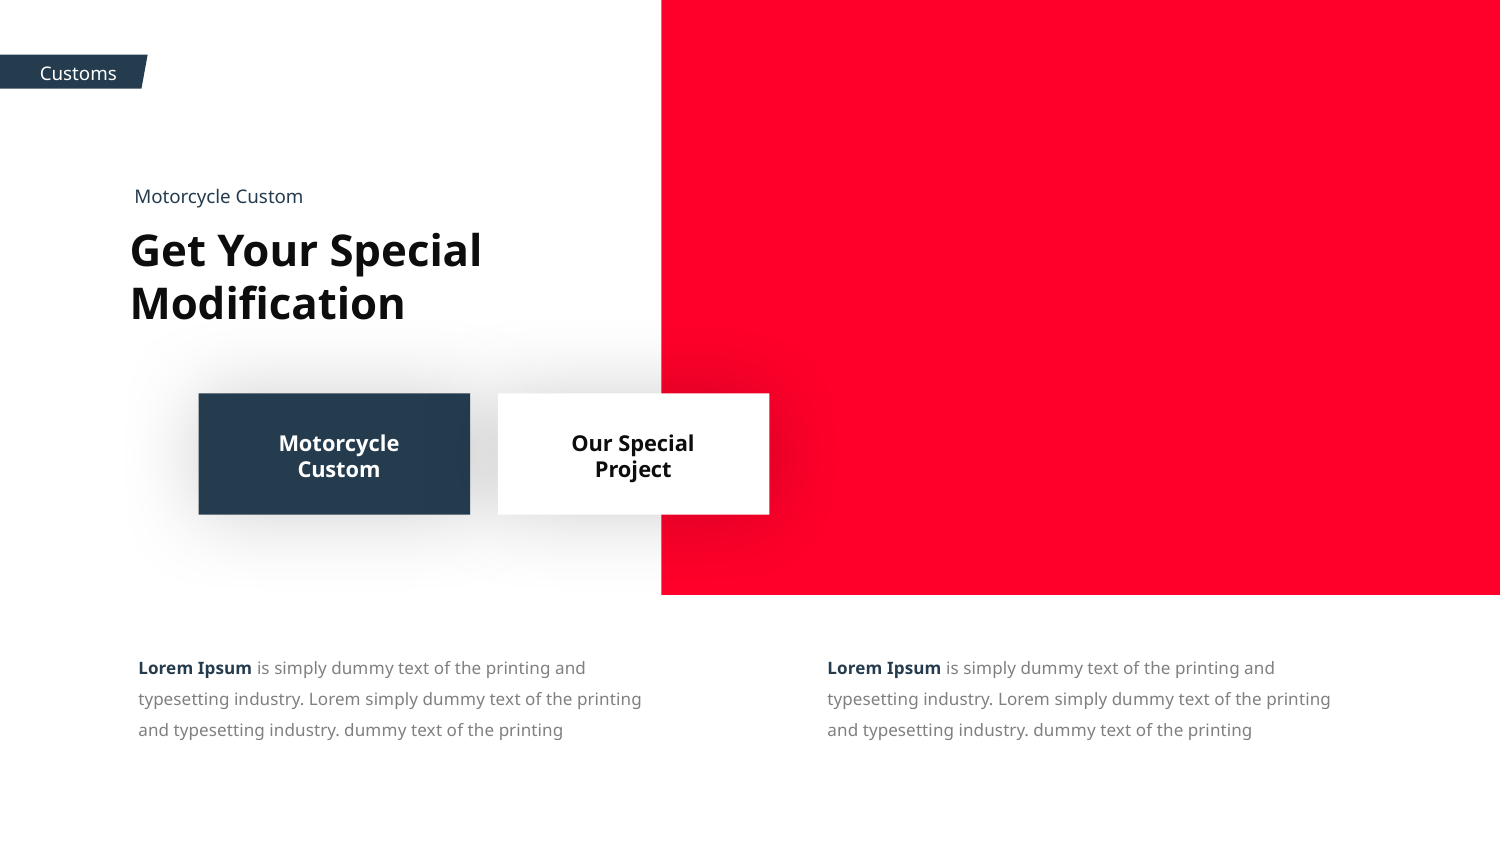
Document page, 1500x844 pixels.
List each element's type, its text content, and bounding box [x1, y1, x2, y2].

text_box Get Your Special Modification [114, 215, 661, 336]
picture [661, 0, 1500, 595]
text_box Motorcycle Custom [119, 177, 499, 215]
text_box Lorem Ipsum is simply dummy text of the printing and typesetting industry. Lorem simply dummy text of the printing and typesetting industry. dummy text of the printing [123, 639, 688, 748]
text_box c [497, 392, 661, 516]
text_box Our Special Project [507, 421, 661, 489]
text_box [0, 54, 264, 93]
text_box Motorcycle Custom [213, 421, 461, 489]
text_box [198, 392, 471, 516]
text_box Lorem Ipsum is simply dummy text of the printing and typesetting industry. Lorem simply dummy text of the printing and typesetting industry. dummy text of the printing [812, 639, 1377, 748]
